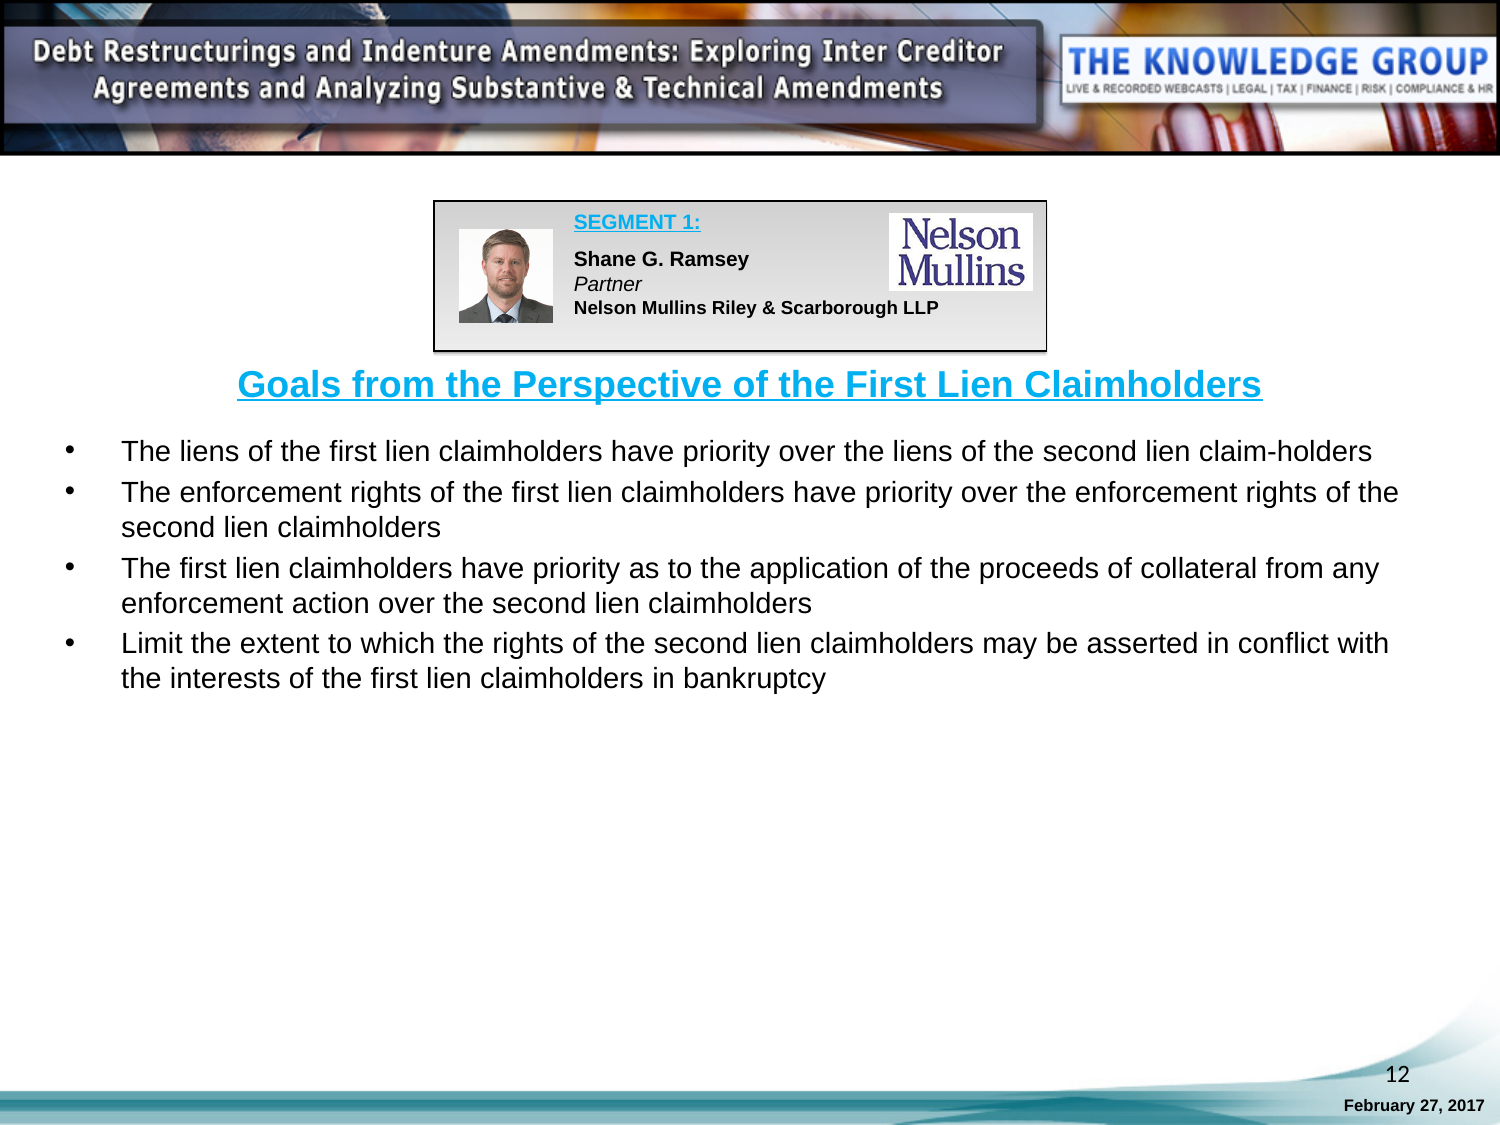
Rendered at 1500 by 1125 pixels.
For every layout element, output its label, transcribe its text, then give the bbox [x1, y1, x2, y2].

text_box February 27, 2017 [1100, 1087, 1500, 1123]
text_box The liens of the first lien claimholders have priority over the liens of the second lien claim-holders The enforcement rights of the first lien claimholders have priority over the enforcement rights of the second lien claimholders The first lien claimholders have priority as to the application of the proceeds of collateral from any enforcement action over the second lien claimholders Limit the extent to which the rights of the second lien claimholders may be asserted in conflict with the interests of the first lien claimholders in bankruptcy [50, 425, 1450, 702]
picture [0, 0, 1500, 352]
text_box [433, 200, 1047, 352]
picture [0, 412, 1500, 1125]
slide_number 12 [1074, 1042, 1425, 1103]
text_box Goals from the Perspective of the First Lien Claimholders [0, 352, 1500, 412]
